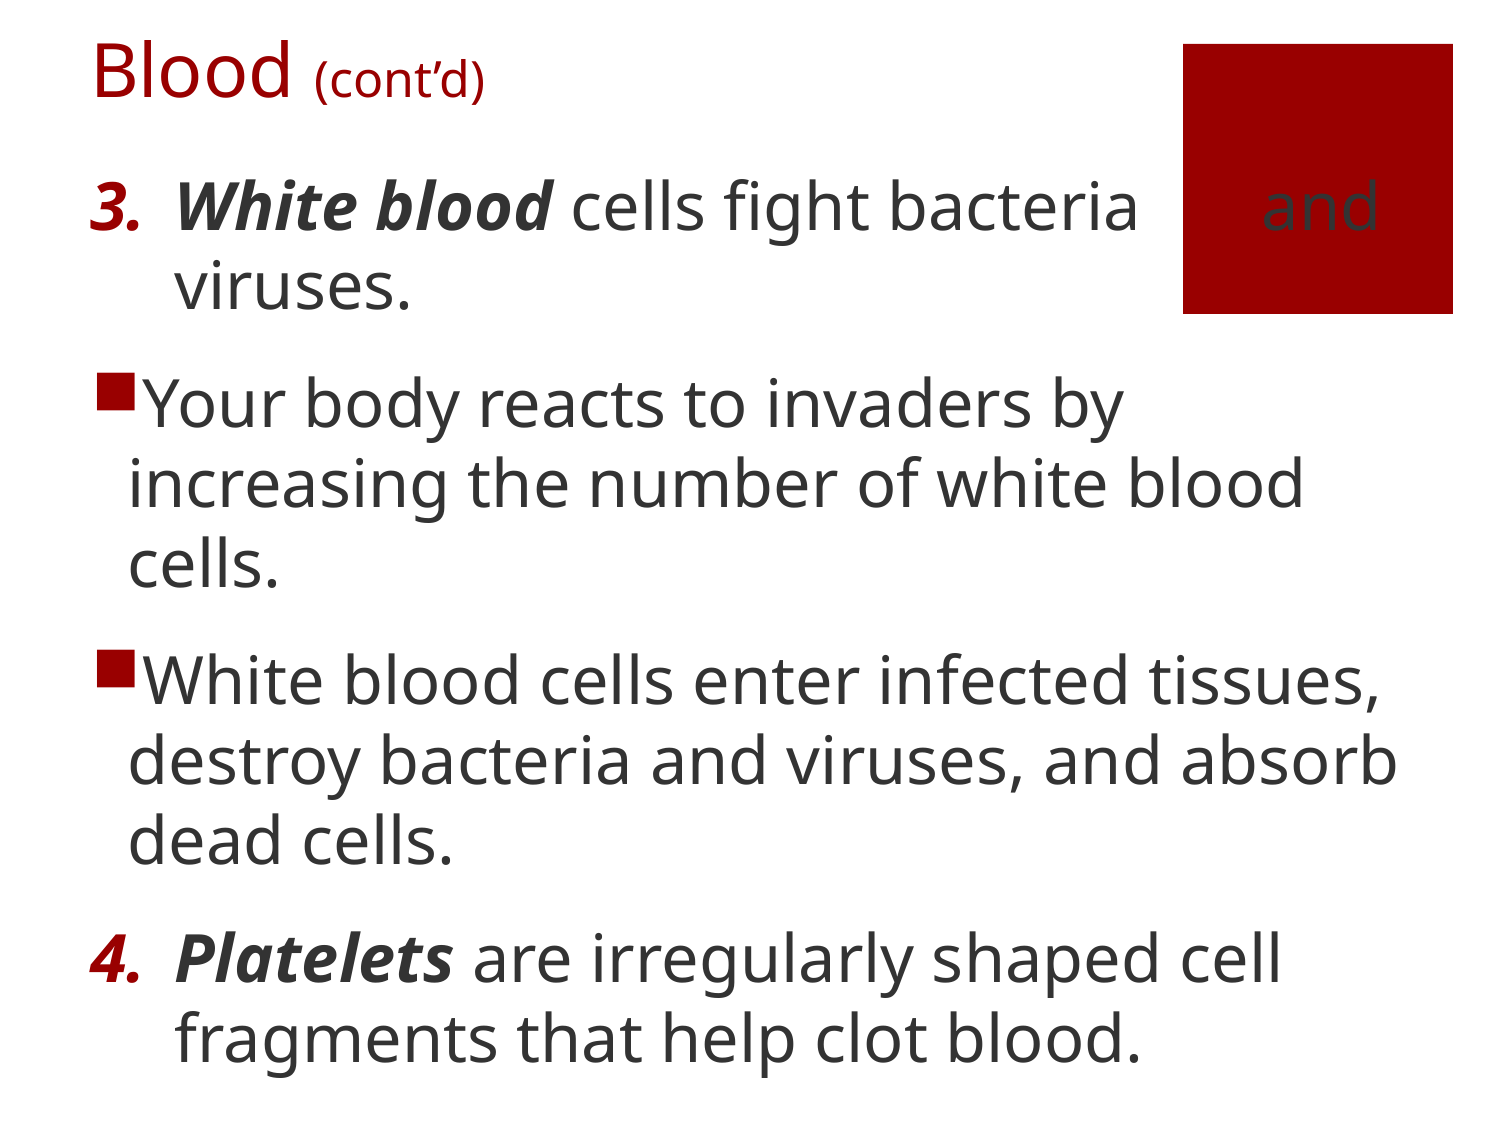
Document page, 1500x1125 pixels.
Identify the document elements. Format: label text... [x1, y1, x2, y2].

title Blood (cont’d) [75, 3, 1425, 120]
list White blood cells fight bacteria and viruses. Your body reacts to invaders by increasing the number of white blood cells. White blood cells enter infected tissues, destroy bacteria and viruses, and absorb dead cells. Platelets are irregularly shaped cell fragments that help clot blood. [75, 155, 1425, 1092]
